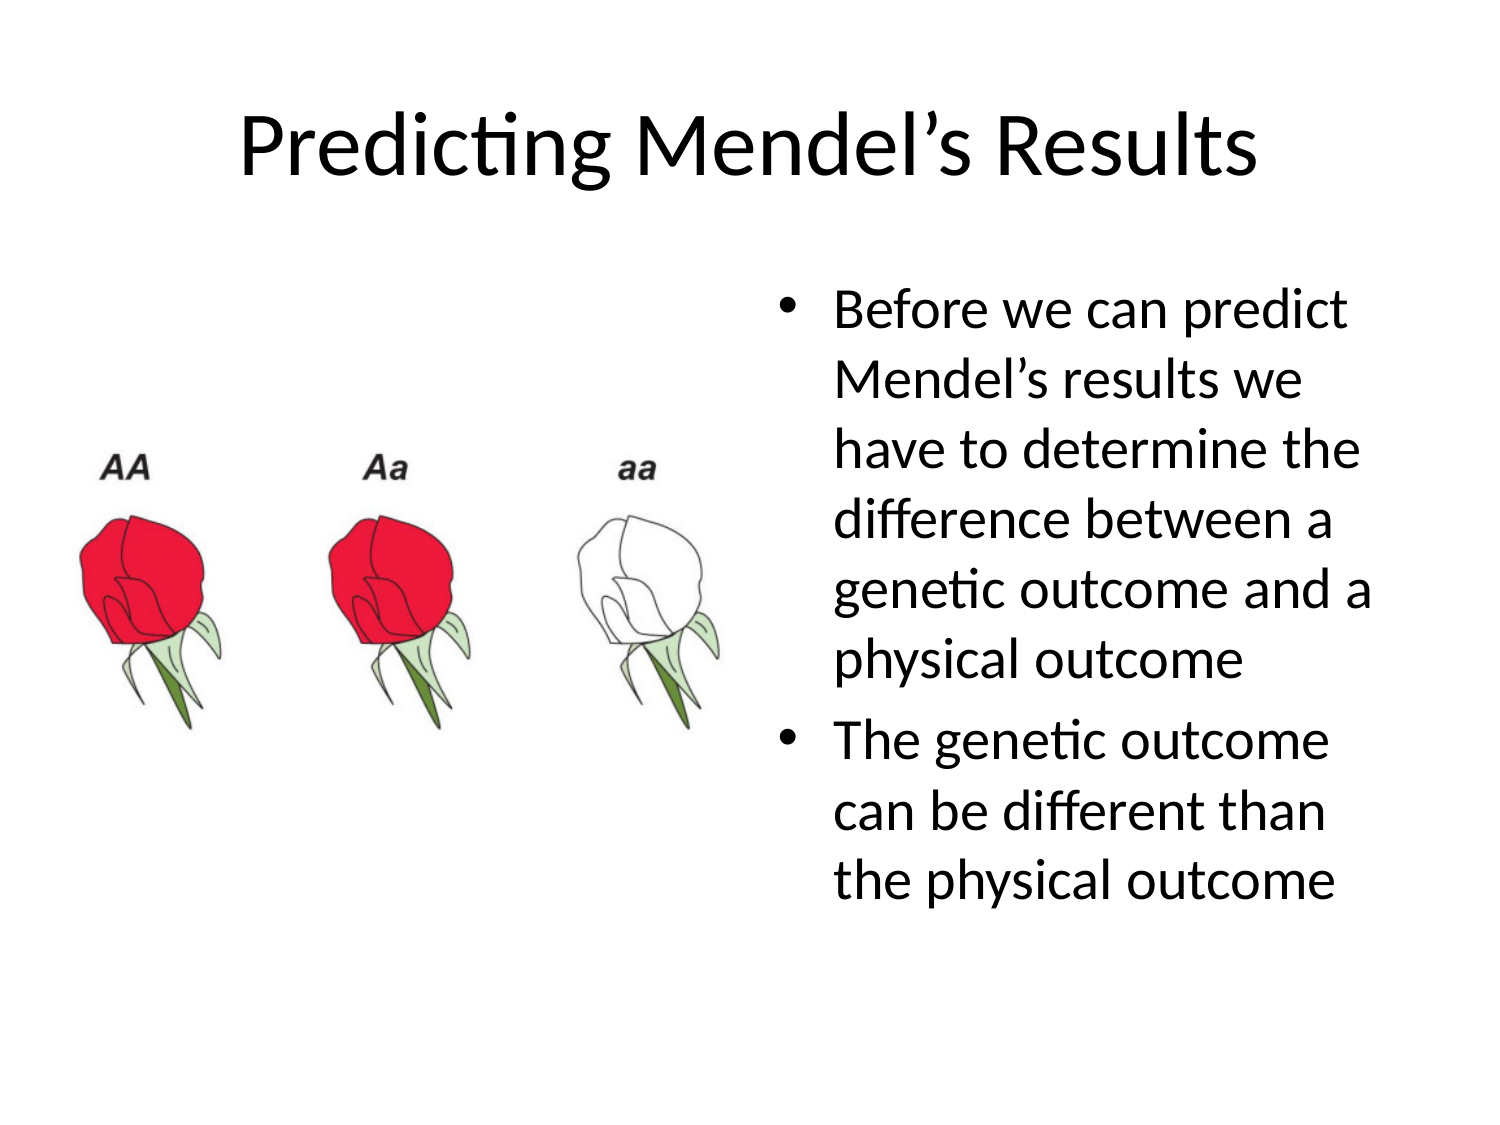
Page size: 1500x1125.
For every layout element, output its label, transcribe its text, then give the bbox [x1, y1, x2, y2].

picture [49, 449, 726, 752]
title Predicting Mendel’s Results [75, 45, 1425, 233]
list Before we can predict Mendel’s results we have to determine the difference between a genetic outcome and a physical outcome The genetic outcome can be different than the physical outcome [762, 262, 1425, 1005]
